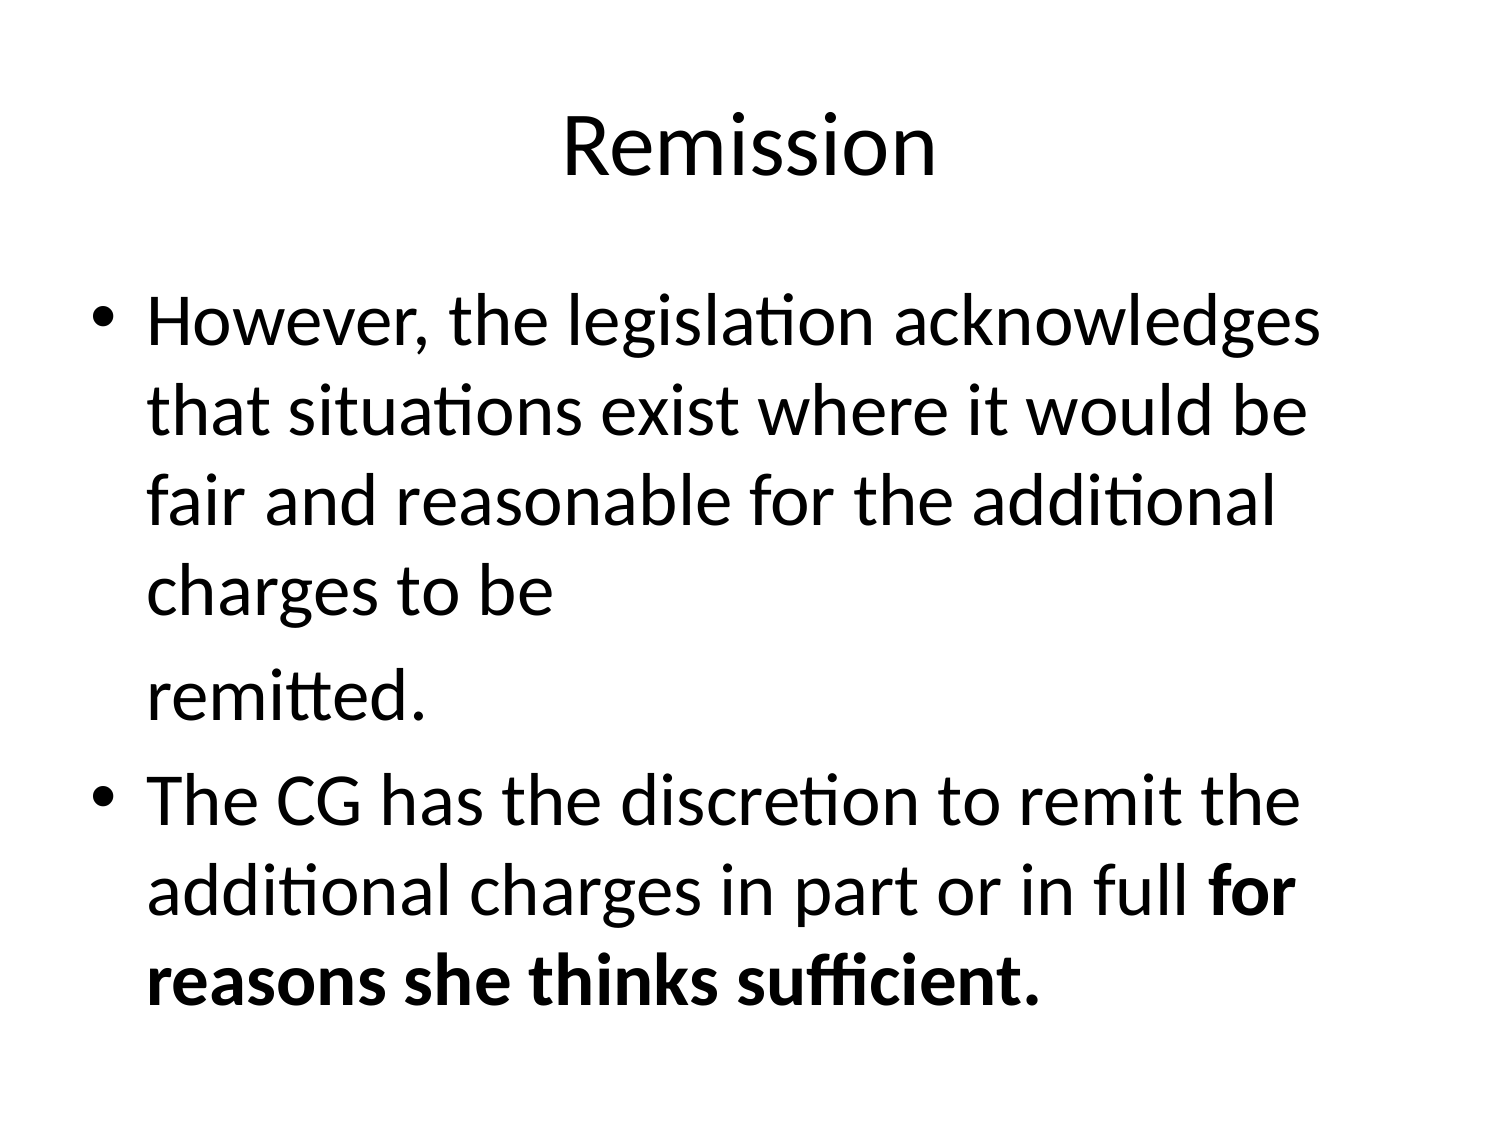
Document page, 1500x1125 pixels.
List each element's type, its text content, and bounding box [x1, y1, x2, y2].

list However, the legislation acknowledges that situations exist where it would be fair and reasonable for the additional charges to be remitted. The CG has the discretion to remit the additional charges in part or in full for reasons she thinks sufficient. [75, 262, 1425, 1005]
title Remission [75, 45, 1425, 233]
